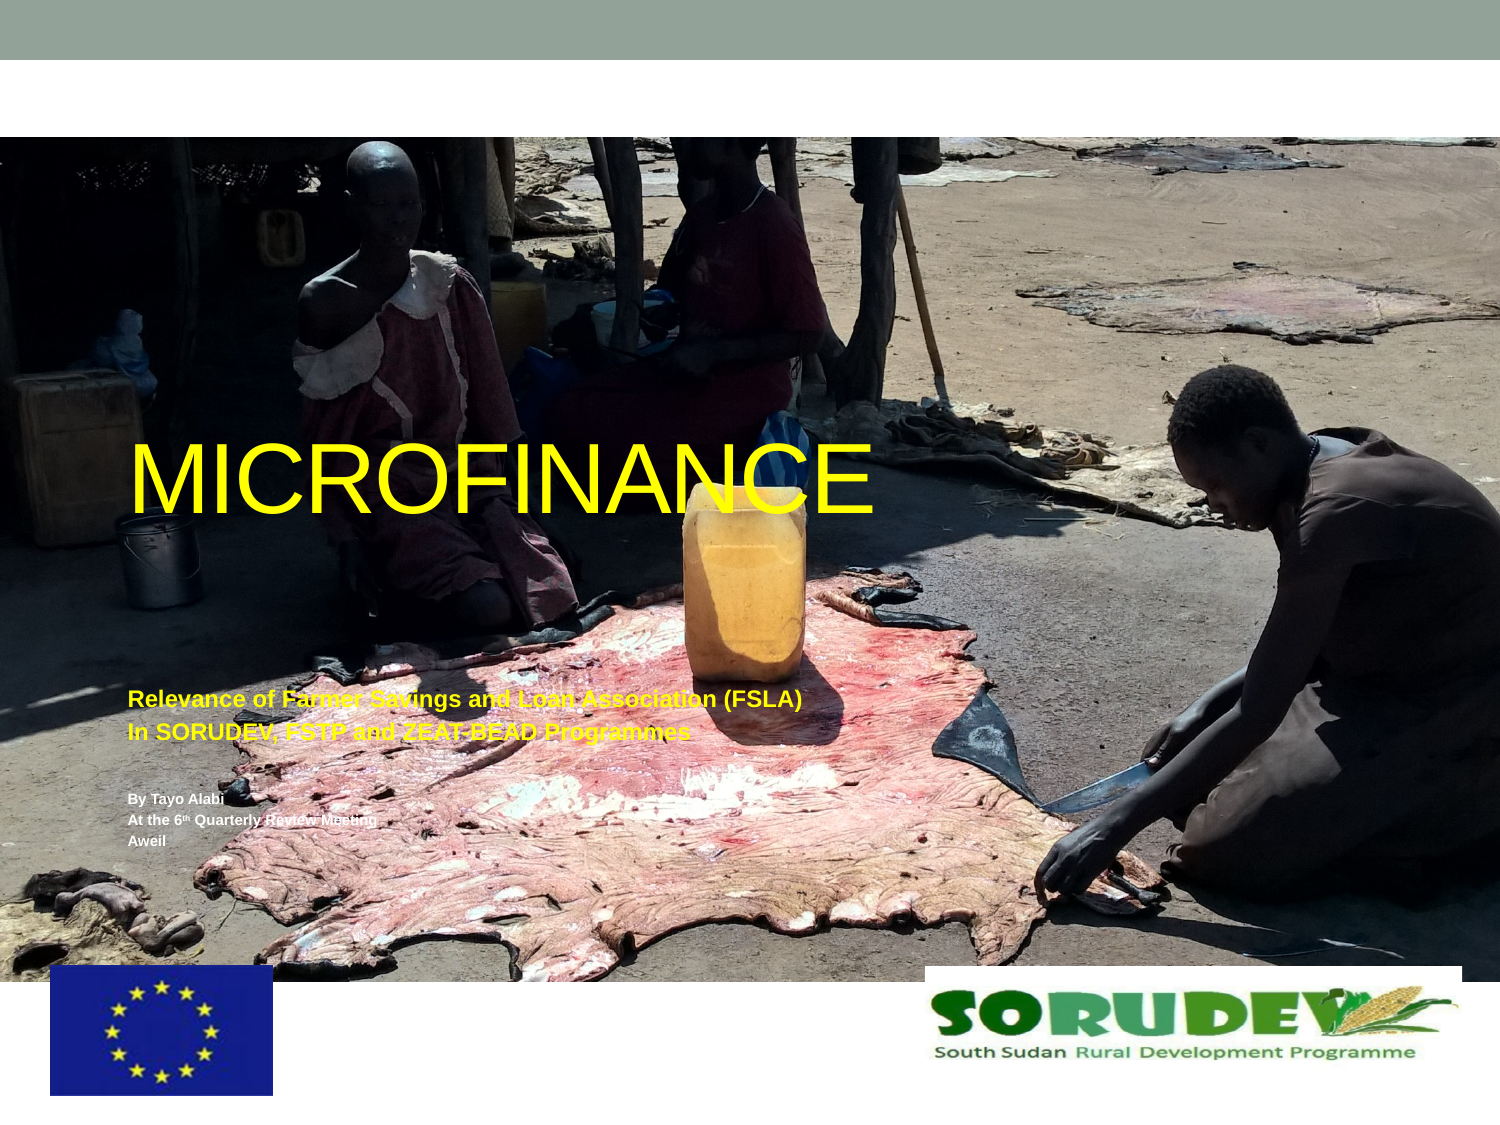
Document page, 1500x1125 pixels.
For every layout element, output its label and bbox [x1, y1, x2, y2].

picture [0, 137, 1500, 1097]
